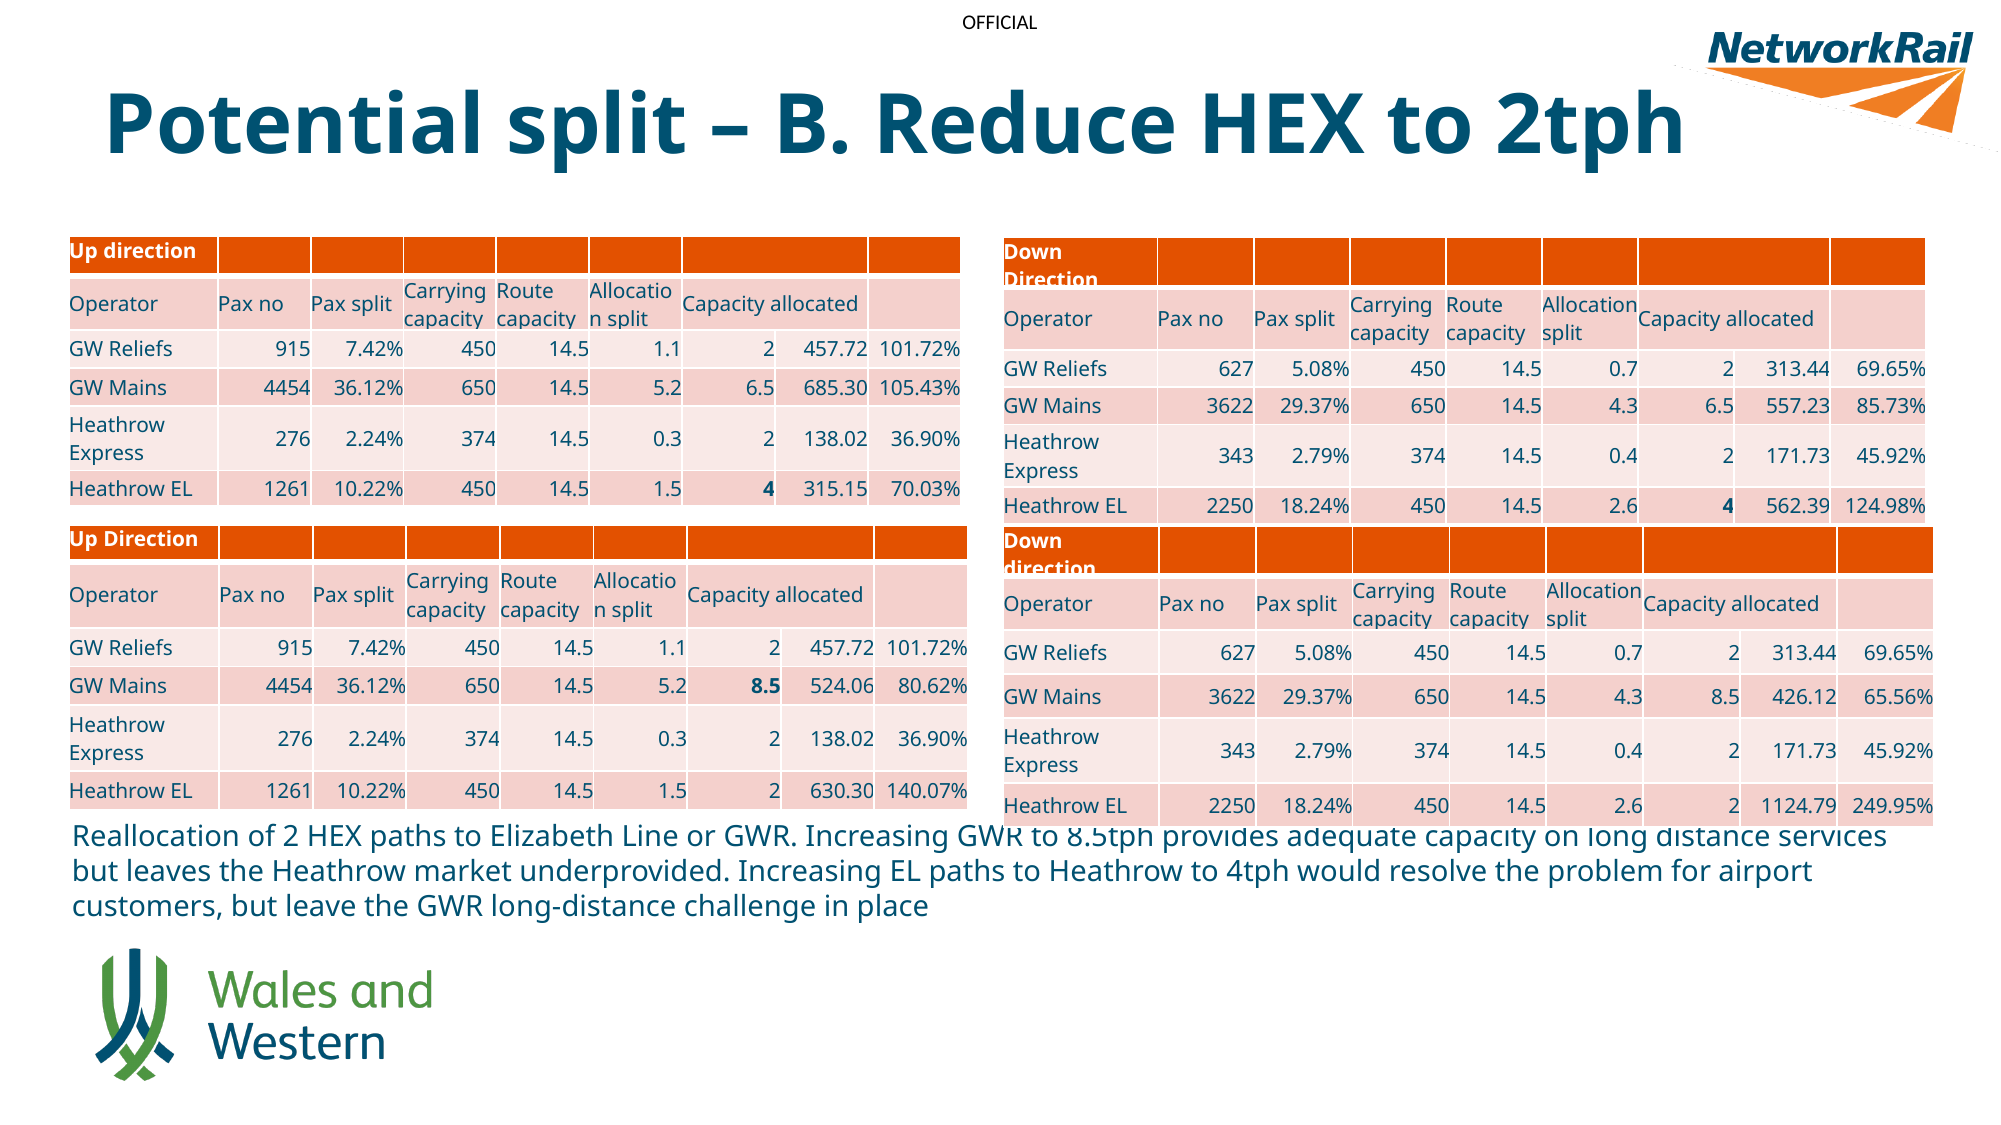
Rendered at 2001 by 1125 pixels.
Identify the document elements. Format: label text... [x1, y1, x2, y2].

table_cell 14.5 [1450, 784, 1545, 826]
table_cell Capacity allocated [688, 565, 873, 627]
table_cell 29.37% [1257, 675, 1352, 717]
table_cell 315.15 [776, 471, 867, 505]
table_cell 2.79% [1255, 425, 1349, 486]
table_cell 124.98% [1831, 488, 1925, 523]
table_header [590, 237, 681, 273]
table_cell 14.5 [1447, 488, 1541, 523]
table_cell 650 [404, 369, 495, 405]
table_cell 0.4 [1543, 425, 1637, 486]
table_cell 1.1 [590, 331, 681, 367]
table_header [1838, 527, 1933, 573]
table_cell Route capacity [1447, 290, 1541, 349]
table_cell 10.22% [312, 471, 403, 505]
table_cell 2 [1644, 784, 1739, 826]
table_cell 14.5 [501, 706, 593, 770]
table_cell 14.5 [1447, 351, 1541, 386]
table_cell 1261 [220, 772, 312, 809]
table_cell Carrying capacity [407, 565, 499, 627]
table_cell 450 [407, 772, 499, 809]
table_cell 6.5 [1639, 388, 1733, 424]
table_cell 915 [220, 629, 312, 666]
table_cell GW Mains [70, 369, 217, 405]
table_cell 1124.79 [1741, 784, 1836, 826]
table_cell 4454 [220, 667, 312, 704]
table_cell 36.90% [869, 407, 960, 470]
table_cell Heathrow EL [1004, 784, 1158, 826]
table_header [407, 526, 499, 559]
table_cell Carrying capacity [1351, 290, 1445, 349]
table_cell [1831, 290, 1925, 349]
table_cell 1261 [219, 471, 310, 505]
table_header Up Direction [70, 526, 218, 559]
table_cell Carrying capacity [1353, 579, 1449, 629]
table_header [1447, 238, 1541, 285]
title Potential split – B. Reduce HEX to 2tph [103, 82, 1749, 188]
table_cell 140.07% [875, 772, 967, 809]
table_header [1831, 238, 1925, 285]
table_cell 2250 [1158, 488, 1253, 523]
table_cell 0.7 [1543, 351, 1637, 386]
table_cell 29.37% [1255, 388, 1349, 424]
table_cell 2.79% [1257, 719, 1352, 782]
text_box Reallocation of 2 HEX paths to Elizabeth Line or GWR. Increasing GWR to 8.5tph provides adequate capacity on long distance services but leaves the Heathrow market underprovided. Increasing EL paths to Heathrow to 4tph would resolve the problem for airport customers, but leave the GWR long-distance challenge in place [57, 809, 1931, 1000]
table_cell 5.2 [594, 667, 686, 704]
table_cell Operator [1004, 290, 1157, 349]
table_cell 2 [1644, 631, 1739, 673]
table_cell Heathrow Express [1004, 425, 1157, 486]
table_header [875, 526, 967, 559]
table_cell 450 [407, 629, 499, 666]
table_cell Allocation split [590, 279, 681, 329]
table_cell Capacity allocated [1639, 290, 1829, 349]
table_cell 5.08% [1255, 351, 1349, 386]
table_cell 14.5 [497, 331, 588, 367]
table_cell [875, 565, 967, 627]
table_cell 0.3 [594, 706, 686, 770]
table_cell 8.5 [1644, 675, 1739, 717]
table_cell 650 [407, 667, 499, 704]
table_header [1160, 527, 1255, 573]
table_cell 3622 [1160, 675, 1255, 717]
table_header [1639, 238, 1829, 285]
table_header [497, 237, 588, 273]
table_cell 557.23 [1735, 388, 1829, 424]
table_cell 7.42% [312, 331, 403, 367]
table_cell 14.5 [497, 369, 588, 405]
table_cell 2 [1644, 719, 1739, 782]
table_cell 14.5 [1447, 388, 1541, 424]
table_cell 524.06 [782, 667, 873, 704]
table_cell 2 [688, 772, 780, 809]
table_header [1257, 527, 1352, 573]
table_cell Allocation split [1543, 290, 1637, 349]
table_cell Operator [1004, 579, 1158, 629]
table_cell 14.5 [501, 667, 593, 704]
table_cell 450 [1351, 488, 1445, 523]
table_cell 1.5 [594, 772, 686, 809]
table_cell Heathrow EL [1004, 488, 1157, 523]
table_cell 1.1 [594, 629, 686, 666]
table_cell Pax no [1160, 579, 1255, 629]
table_cell 14.5 [1447, 425, 1541, 486]
table_cell Heathrow Express [70, 407, 217, 470]
table_cell 14.5 [497, 471, 588, 505]
table_cell 101.72% [869, 331, 960, 367]
table_cell 450 [1351, 351, 1445, 386]
table_cell Pax no [220, 565, 312, 627]
table_cell 18.24% [1255, 488, 1349, 523]
table_cell 36.12% [314, 667, 405, 704]
table_cell 101.72% [875, 629, 967, 666]
table_cell [869, 279, 960, 329]
table_cell 2 [683, 407, 774, 470]
table_cell Heathrow Express [1004, 719, 1158, 782]
table_cell 276 [219, 407, 310, 470]
table_cell [1838, 579, 1933, 629]
table_cell Route capacity [1450, 579, 1545, 629]
table_cell 685.30 [776, 369, 867, 405]
table_cell Route capacity [497, 279, 588, 329]
table_cell 2 [1639, 351, 1733, 386]
table_header [1547, 527, 1642, 573]
table_cell 650 [1351, 388, 1445, 424]
table_cell 70.03% [869, 471, 960, 505]
table_header [1543, 238, 1637, 285]
table_cell 0.4 [1547, 719, 1642, 782]
table_header [501, 526, 593, 559]
table_cell Pax split [1255, 290, 1349, 349]
table_cell 2 [688, 629, 780, 666]
table_cell 630.30 [782, 772, 873, 809]
table_cell Capacity allocated [683, 279, 867, 329]
table_cell 343 [1160, 719, 1255, 782]
table_cell 5.08% [1257, 631, 1352, 673]
table_cell Pax split [1257, 579, 1352, 629]
table_cell 2.6 [1543, 488, 1637, 523]
picture [1672, 2, 1998, 152]
table_cell Allocation split [1547, 579, 1642, 629]
table_cell 627 [1160, 631, 1255, 673]
table_cell 0.7 [1547, 631, 1642, 673]
table_header [1158, 238, 1253, 285]
table_cell 85.73% [1831, 388, 1925, 424]
table_cell Pax split [314, 565, 405, 627]
table_cell 374 [407, 706, 499, 770]
table_cell 69.65% [1831, 351, 1925, 386]
table_cell 65.56% [1838, 675, 1933, 717]
table_header [683, 237, 867, 273]
table_cell 450 [404, 331, 495, 367]
table_cell 4 [1639, 488, 1733, 523]
table_cell 4454 [219, 369, 310, 405]
table_cell GW Reliefs [1004, 631, 1158, 673]
table_header [314, 526, 405, 559]
table_cell 14.5 [501, 629, 593, 666]
table_cell 313.44 [1735, 351, 1829, 386]
table_cell 562.39 [1735, 488, 1829, 523]
table_cell 2 [683, 331, 774, 367]
table_cell 14.5 [1450, 675, 1545, 717]
table_cell Allocation split [594, 565, 686, 627]
table_cell Heathrow Express [70, 706, 218, 770]
table_cell 450 [1353, 631, 1449, 673]
table_cell 14.5 [501, 772, 593, 809]
table_header [594, 526, 686, 559]
table_header [869, 237, 960, 273]
table_cell 374 [404, 407, 495, 470]
table_cell 36.12% [312, 369, 403, 405]
table_cell 138.02 [782, 706, 873, 770]
table_header [1353, 527, 1449, 573]
table_cell 450 [1353, 784, 1449, 826]
table_cell 7.42% [314, 629, 405, 666]
table_cell 45.92% [1831, 425, 1925, 486]
table_cell 457.72 [776, 331, 867, 367]
table_cell 18.24% [1257, 784, 1352, 826]
table_cell 2.24% [312, 407, 403, 470]
table_cell 4.3 [1547, 675, 1642, 717]
table_cell Pax split [312, 279, 403, 329]
table_cell 2 [688, 706, 780, 770]
table_cell 14.5 [1450, 719, 1545, 782]
table_cell GW Reliefs [70, 331, 217, 367]
table_cell 105.43% [869, 369, 960, 405]
table_cell 6.5 [683, 369, 774, 405]
table_cell 2 [1639, 425, 1733, 486]
table_cell 426.12 [1741, 675, 1836, 717]
table_cell 14.5 [497, 407, 588, 470]
table_cell Route capacity [501, 565, 593, 627]
table_cell GW Mains [1004, 388, 1157, 424]
table_cell Capacity allocated [1644, 579, 1836, 629]
table_header [220, 526, 312, 559]
table_cell Heathrow EL [70, 772, 218, 809]
table_cell Pax no [1158, 290, 1253, 349]
table_cell 2250 [1160, 784, 1255, 826]
table_header [1255, 238, 1349, 285]
table_cell 374 [1351, 425, 1445, 486]
table_cell 313.44 [1741, 631, 1836, 673]
table_header [404, 237, 495, 273]
table_cell 457.72 [782, 629, 873, 666]
table_cell 10.22% [314, 772, 405, 809]
table_cell 249.95% [1838, 784, 1933, 826]
table_cell 14.5 [1450, 631, 1545, 673]
table_cell 2.6 [1547, 784, 1642, 826]
table_header [688, 526, 873, 559]
table_cell GW Reliefs [70, 629, 218, 666]
table_cell GW Mains [1004, 675, 1158, 717]
table_cell 5.2 [590, 369, 681, 405]
table_cell 1.5 [590, 471, 681, 505]
table_header [1644, 527, 1836, 573]
table_cell Heathrow EL [70, 471, 217, 505]
table_cell 4.3 [1543, 388, 1637, 424]
table_cell 3622 [1158, 388, 1253, 424]
table_cell 171.73 [1741, 719, 1836, 782]
table_cell Carrying capacity [404, 279, 495, 329]
table_cell 45.92% [1838, 719, 1933, 782]
table_cell 2.24% [314, 706, 405, 770]
table_header Down Direction [1004, 238, 1157, 285]
table_cell 138.02 [776, 407, 867, 470]
table_cell Operator [70, 279, 217, 329]
table_header [1351, 238, 1445, 285]
table_cell 4 [683, 471, 774, 505]
table_cell GW Reliefs [1004, 351, 1157, 386]
table_cell 0.3 [590, 407, 681, 470]
table_cell 450 [404, 471, 495, 505]
table_cell 8.5 [688, 667, 780, 704]
table_header [312, 237, 403, 273]
table_cell 69.65% [1838, 631, 1933, 673]
table_cell 343 [1158, 425, 1253, 486]
table_header Up direction [70, 237, 217, 273]
table_cell Pax no [219, 279, 310, 329]
table_cell 276 [220, 706, 312, 770]
table_cell 374 [1353, 719, 1449, 782]
table_header [1450, 527, 1545, 573]
table_cell Operator [70, 565, 218, 627]
table_cell 171.73 [1735, 425, 1829, 486]
table_cell 915 [219, 331, 310, 367]
table_cell 627 [1158, 351, 1253, 386]
table_cell 650 [1353, 675, 1449, 717]
table_cell 36.90% [875, 706, 967, 770]
table_cell GW Mains [70, 667, 218, 704]
table_cell 80.62% [875, 667, 967, 704]
table_header Down direction [1004, 527, 1158, 573]
table_header [219, 237, 310, 273]
